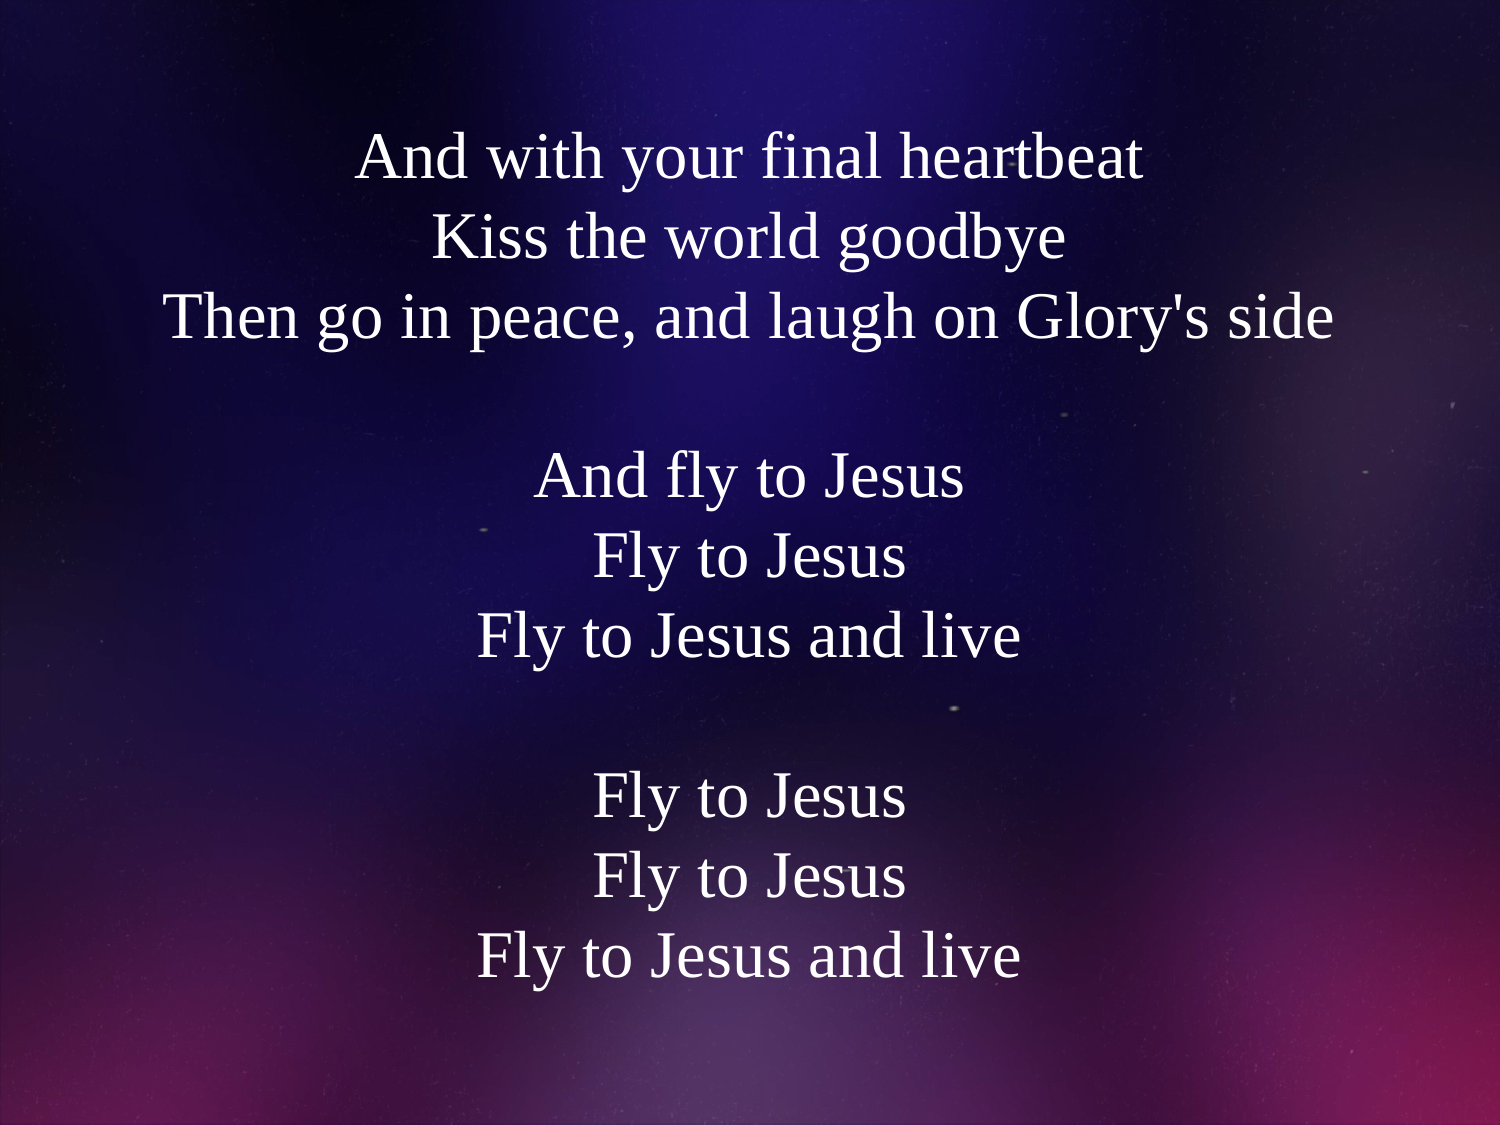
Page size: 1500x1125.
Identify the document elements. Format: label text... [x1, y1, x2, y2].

title And with your final heartbeat Kiss the world goodbye Then go in peace, and laugh on Glory's side And fly to Jesus Fly to Jesus Fly to Jesus and live Fly to Jesus Fly to Jesus Fly to Jesus and live [112, 537, 1388, 725]
picture [0, 0, 1500, 1125]
